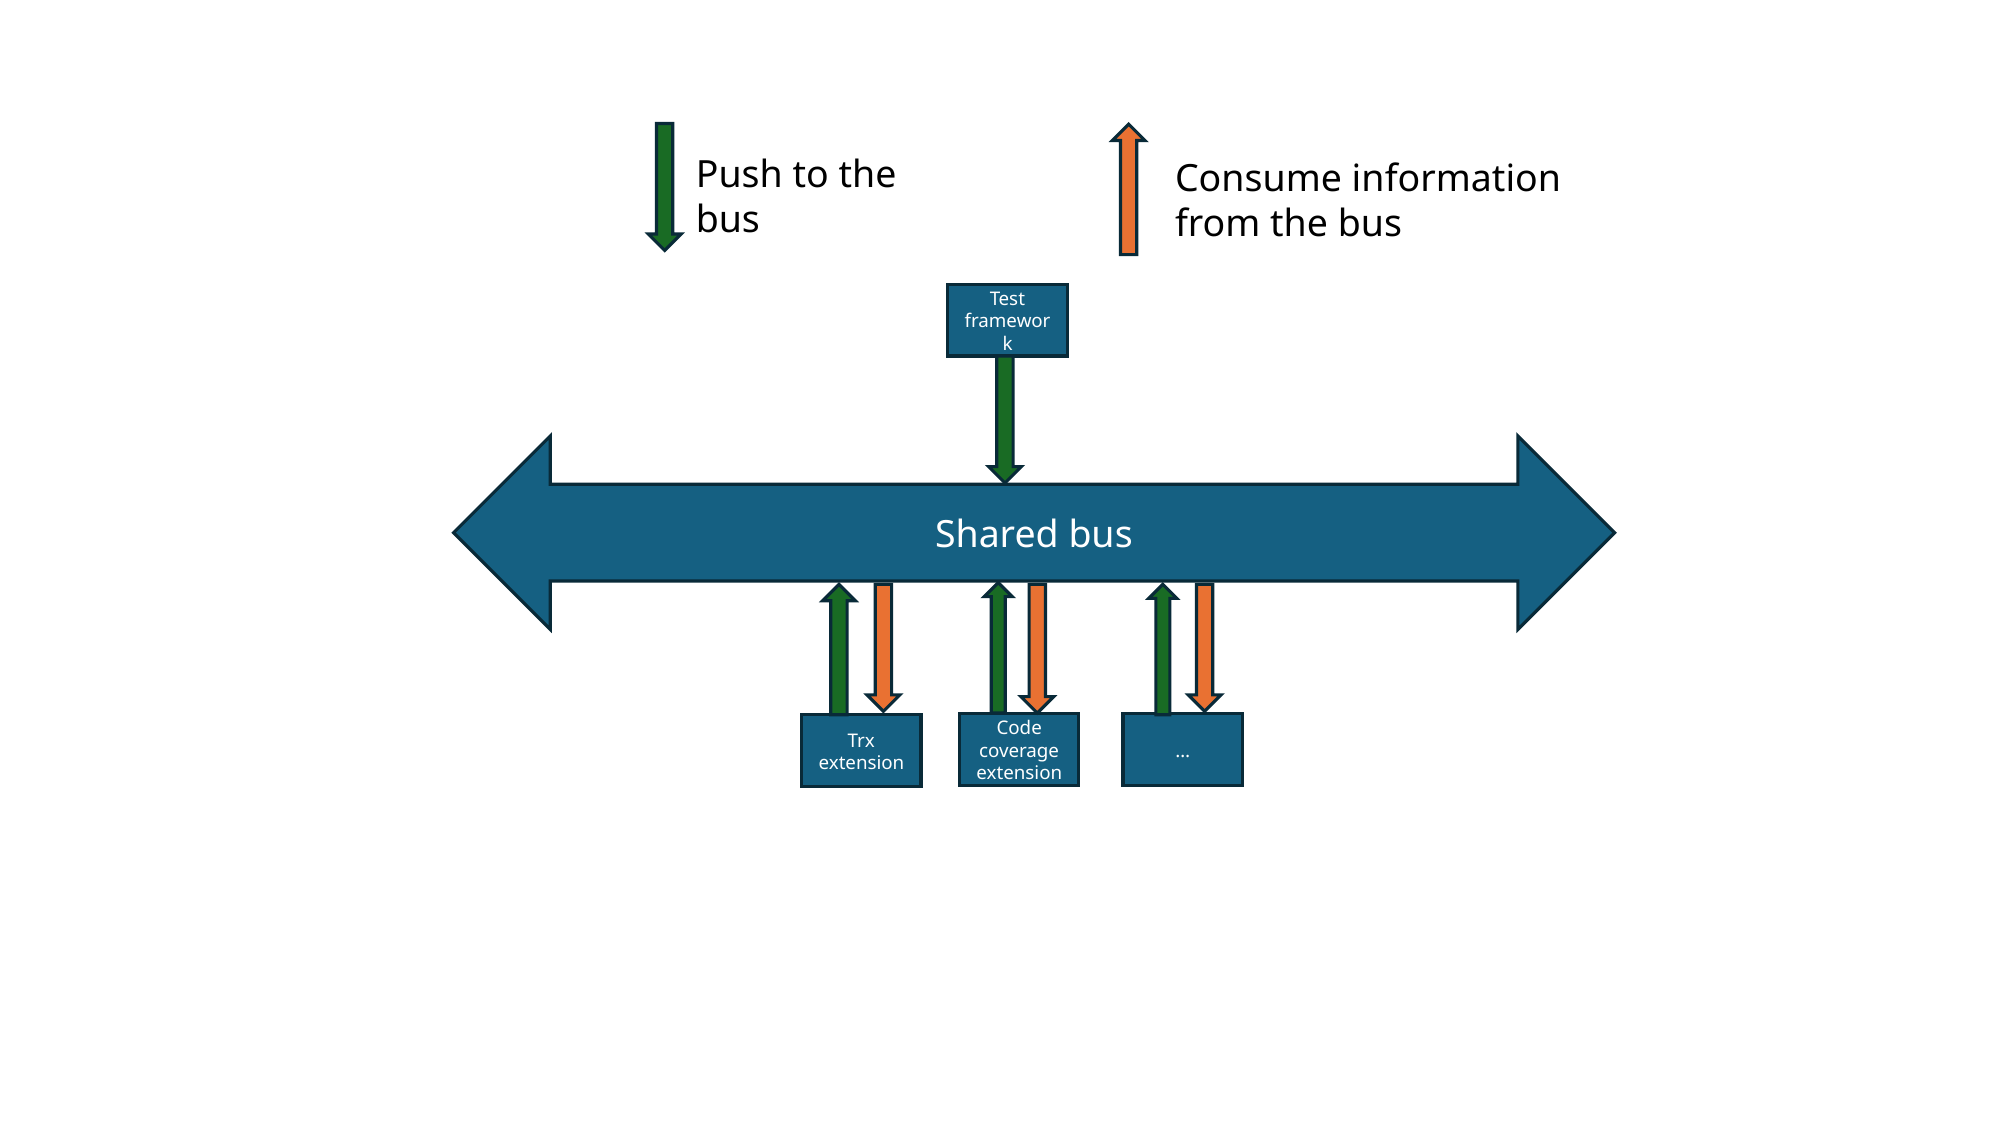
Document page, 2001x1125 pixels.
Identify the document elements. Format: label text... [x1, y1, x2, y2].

text_box [644, 121, 685, 253]
text_box [1145, 582, 1181, 717]
text_box [818, 582, 860, 717]
text_box Code coverage extension [958, 712, 1080, 787]
text_box Shared bus [451, 432, 1617, 634]
text_box [1017, 582, 1058, 716]
text_box [984, 354, 1026, 486]
text_box [1108, 121, 1149, 257]
text_box Test framework [946, 283, 1069, 358]
text_box Push to the bus [681, 142, 978, 248]
text_box [1184, 582, 1225, 714]
text_box … [1121, 712, 1244, 787]
text_box Consume information from the bus [1160, 146, 1615, 252]
text_box [980, 580, 1017, 715]
text_box Trx extension [800, 713, 923, 788]
text_box [863, 582, 904, 714]
